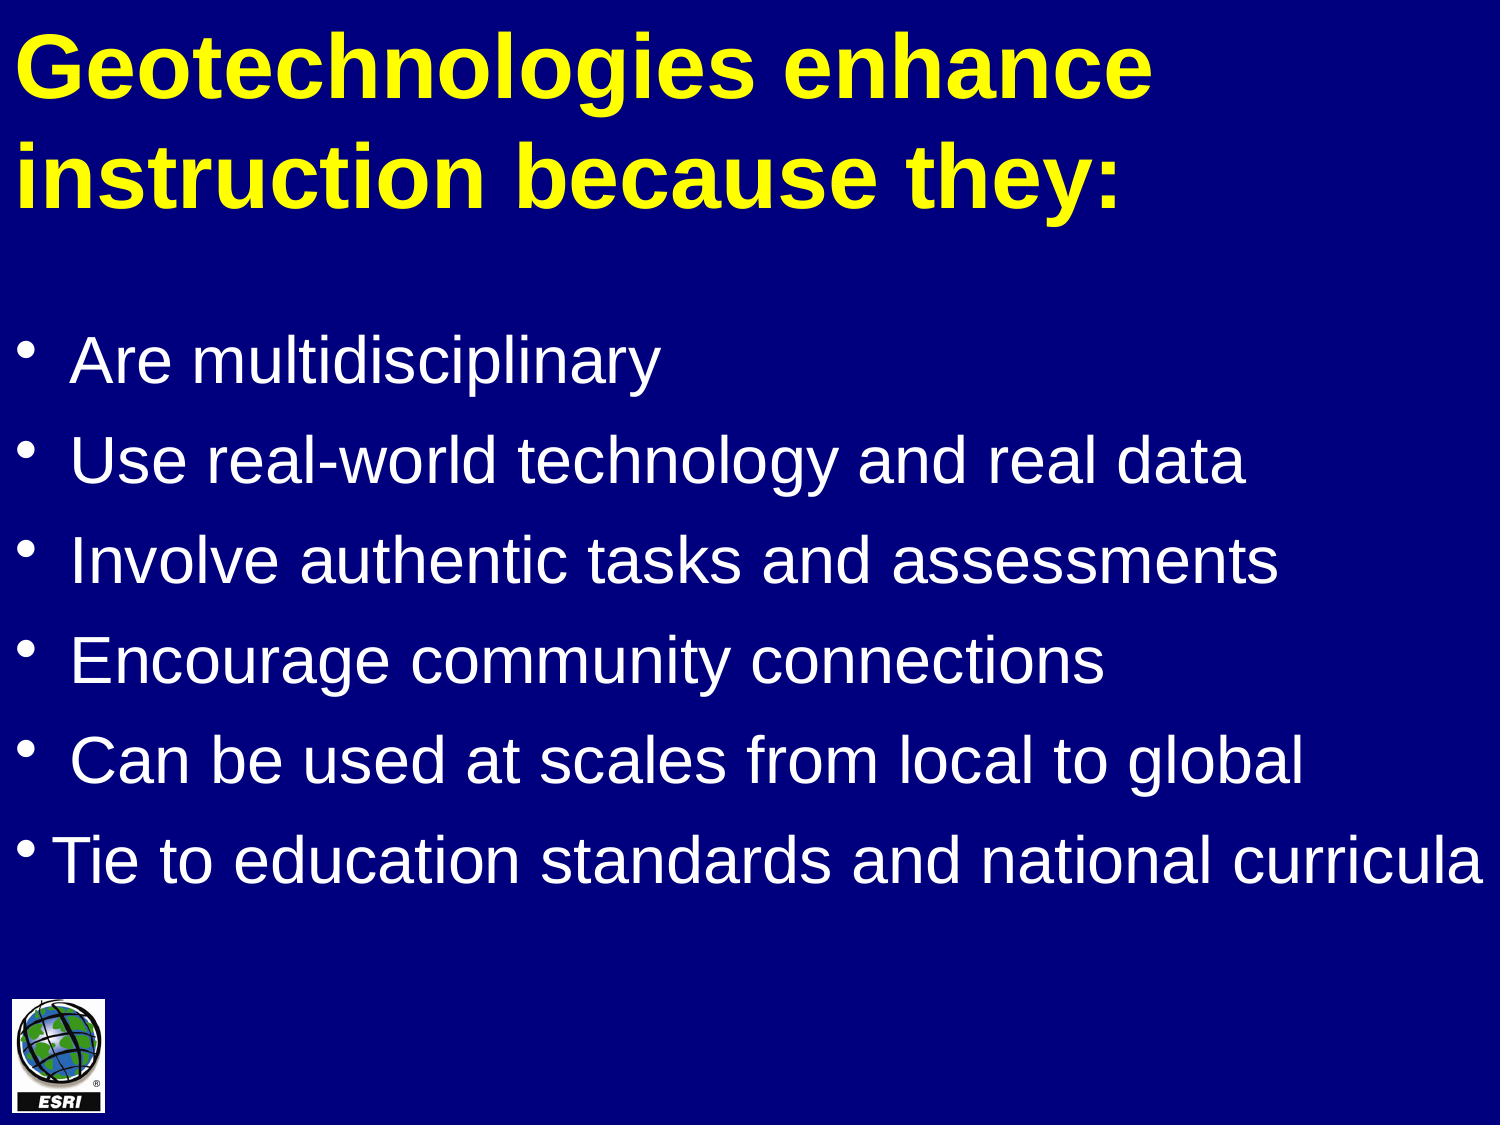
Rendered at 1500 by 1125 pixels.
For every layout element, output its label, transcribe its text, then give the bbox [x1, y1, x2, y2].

text_box Geotechnologies enhance instruction because they: Are multidisciplinary Use real-world technology and real data Involve authentic tasks and assessments Encourage community connections Can be used at scales from local to global Tie to education standards and national curricula [0, 0, 1500, 1045]
picture [12, 1045, 105, 1113]
